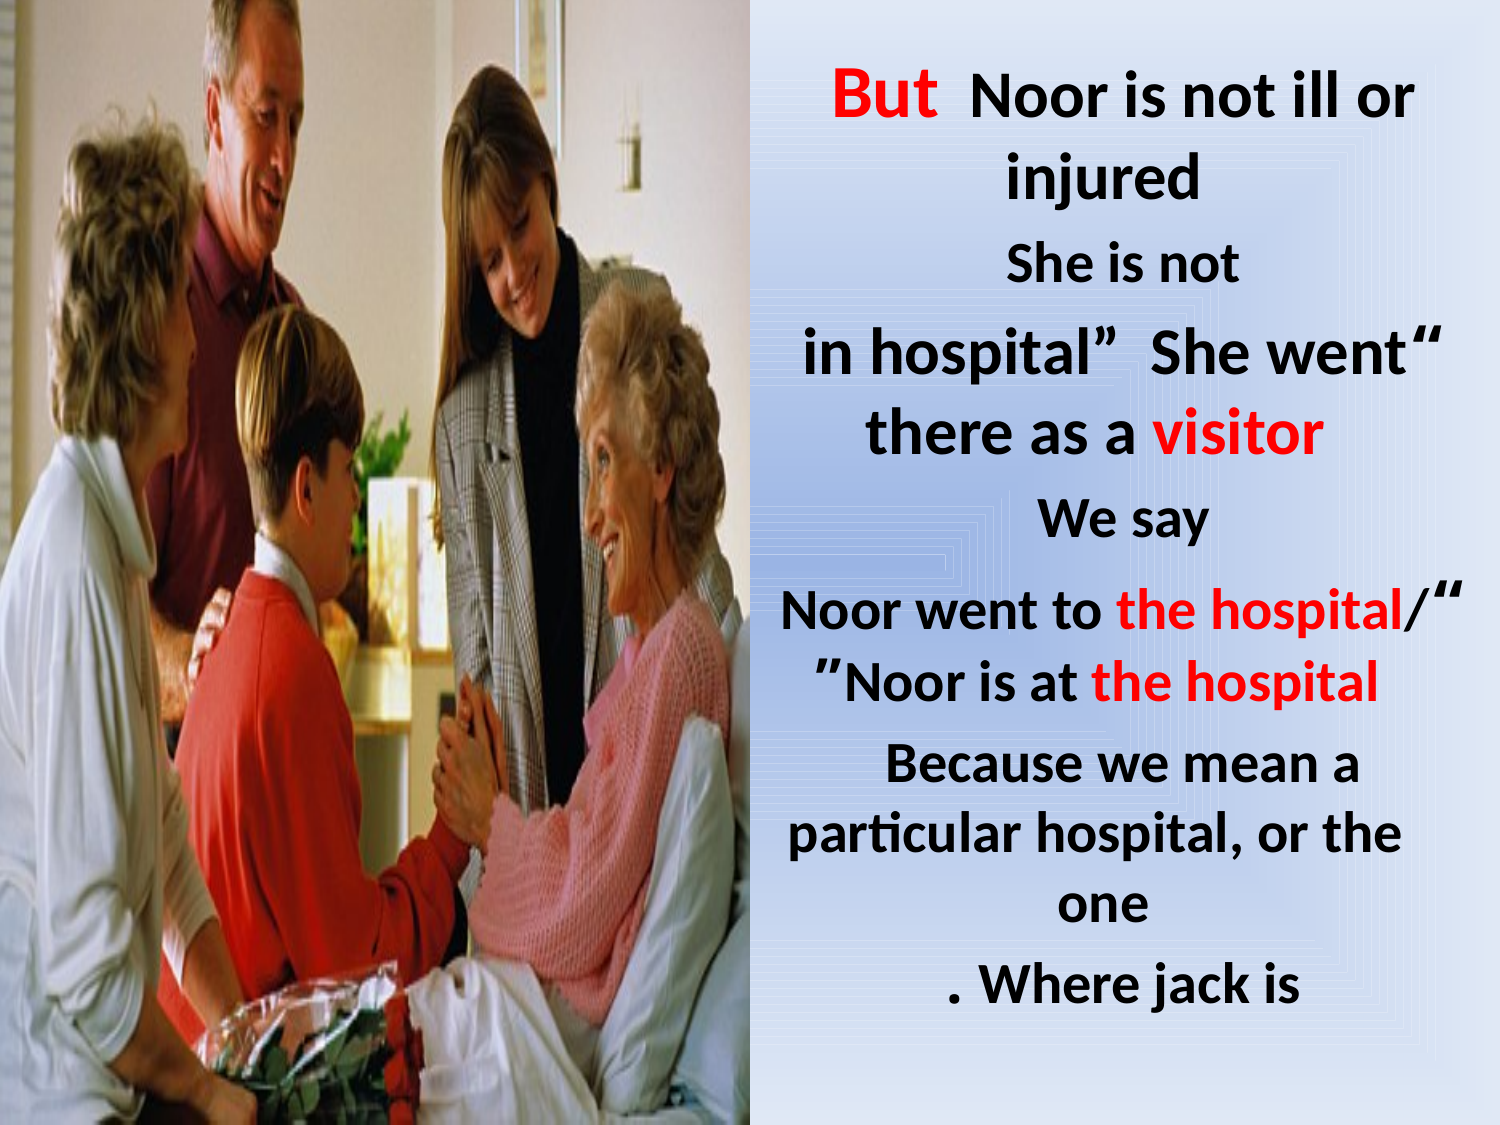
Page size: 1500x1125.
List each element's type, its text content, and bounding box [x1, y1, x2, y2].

picture [0, 0, 751, 1125]
list But Noor is not ill or injured She is not “in hospital” She went there as a visitor We say “Noor went to the hospital/ Noor is at the hospital” Because we mean a particular hospital, or the one Where jack is . [754, 35, 1500, 1090]
